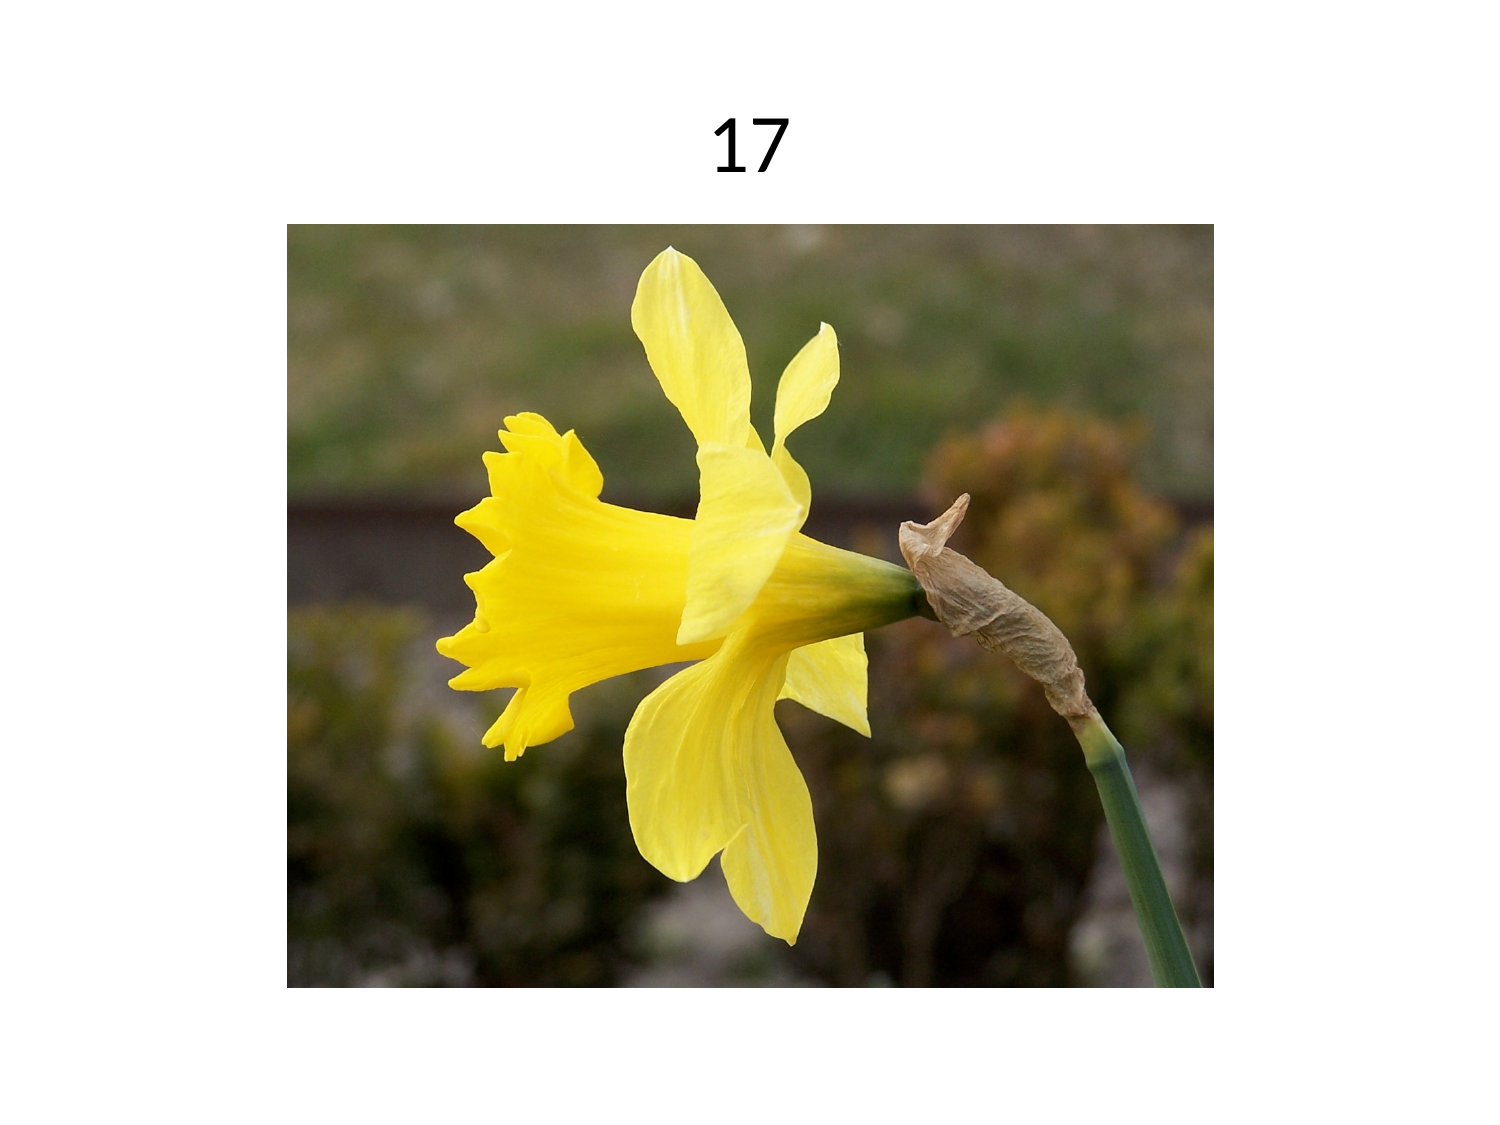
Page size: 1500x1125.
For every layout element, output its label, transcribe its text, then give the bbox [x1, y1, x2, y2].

title 17 [0, 45, 1500, 233]
picture [287, 224, 1214, 988]
